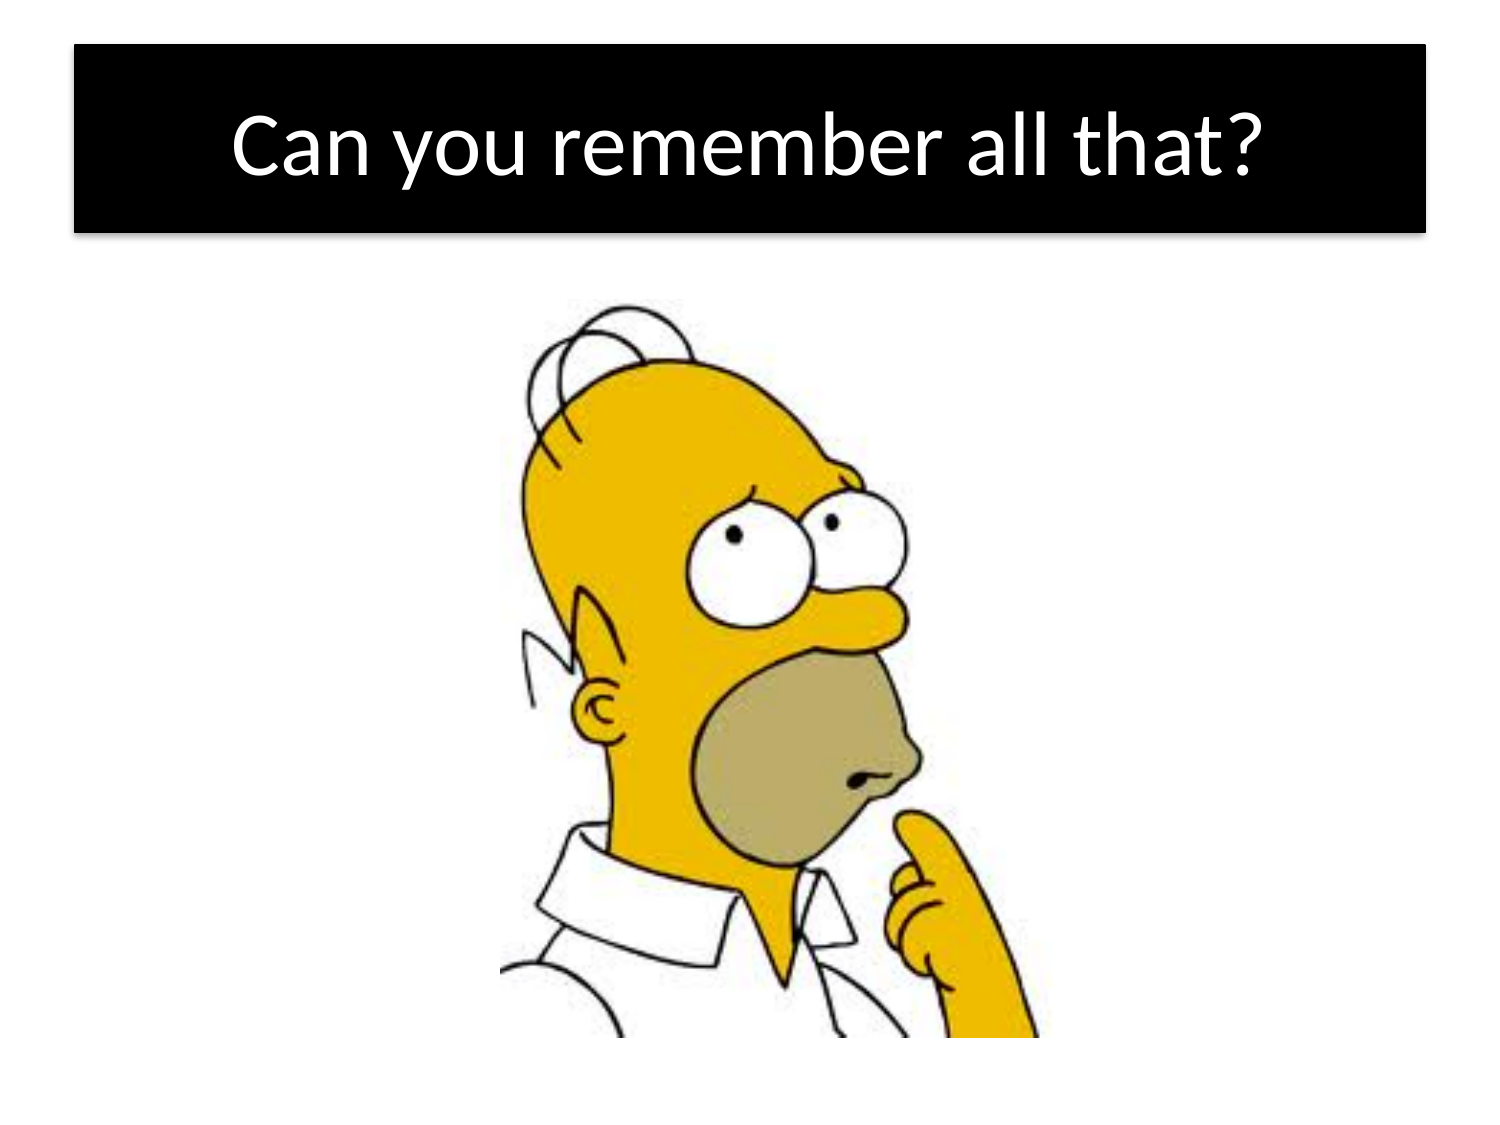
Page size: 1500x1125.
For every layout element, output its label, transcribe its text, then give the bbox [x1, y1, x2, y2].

title Can you remember all that? [74, 44, 1426, 233]
picture [499, 299, 1063, 1038]
